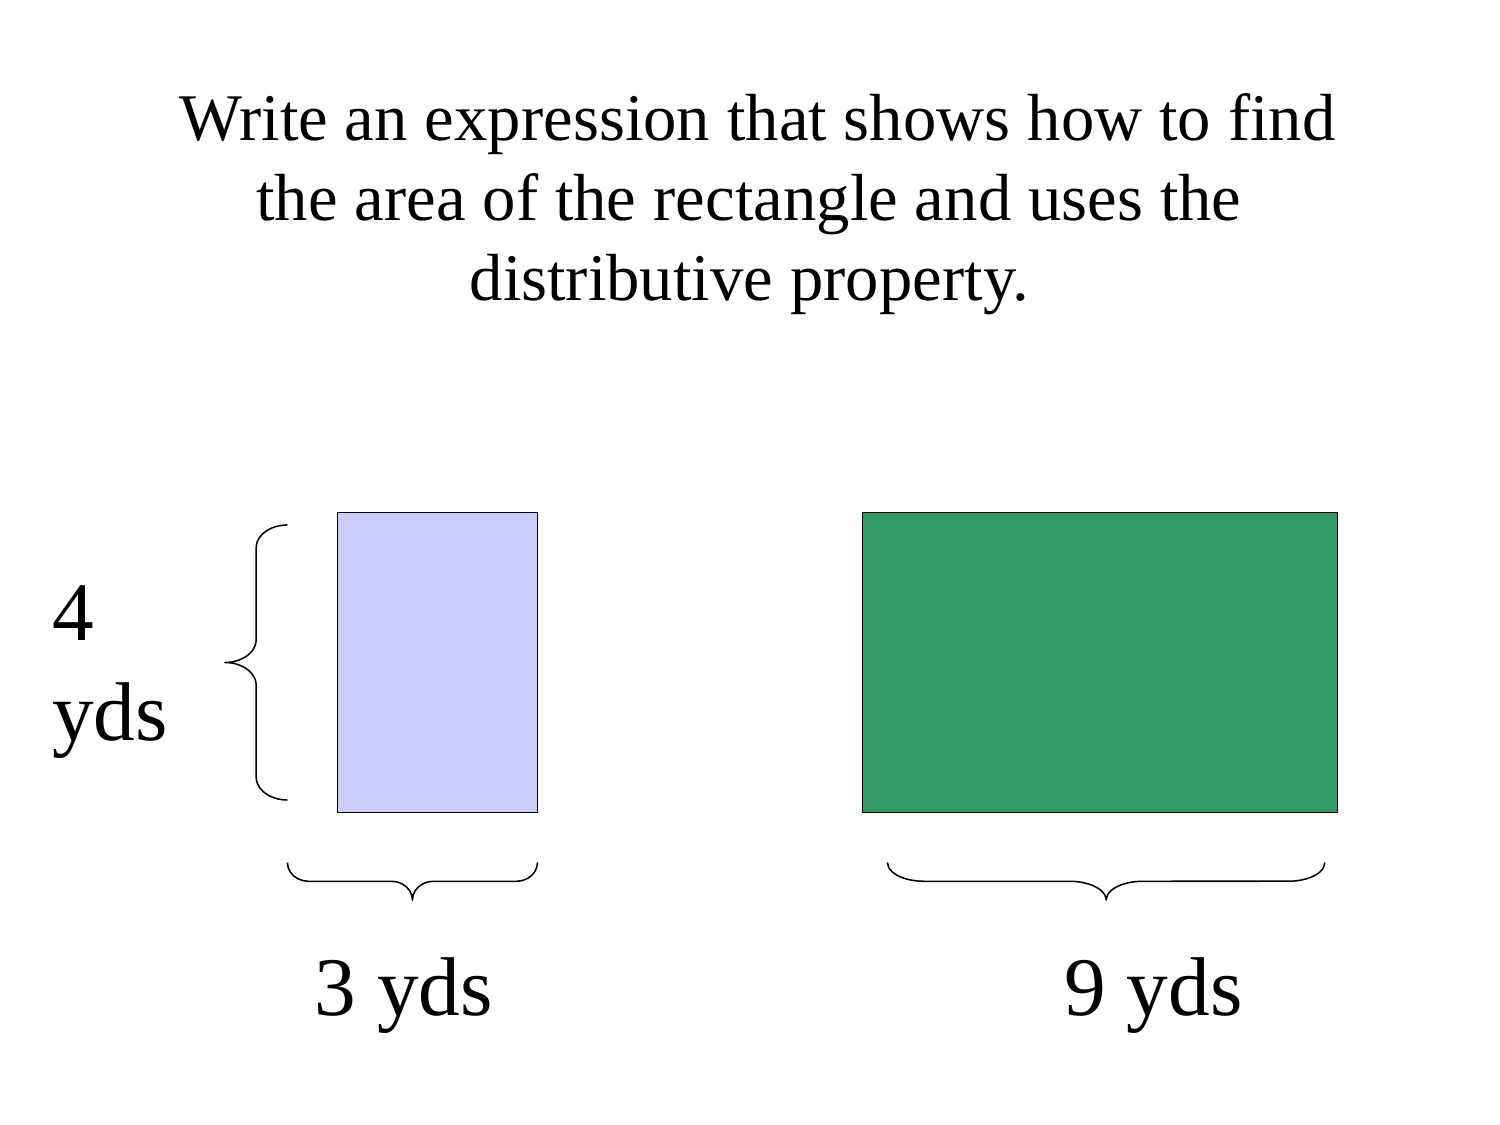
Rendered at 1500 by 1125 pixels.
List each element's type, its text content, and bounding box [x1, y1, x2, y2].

text_box 9 yds [987, 924, 1450, 1040]
text_box Write an expression that shows how to find the area of the rectangle and uses the distributive property. [112, 99, 1388, 288]
text_box 3 yds [300, 924, 550, 1040]
text_box [887, 862, 1325, 901]
text_box [337, 512, 538, 813]
text_box [224, 524, 288, 801]
text_box [862, 512, 1338, 813]
text_box [287, 862, 538, 901]
text_box 4 yds [37, 549, 225, 765]
